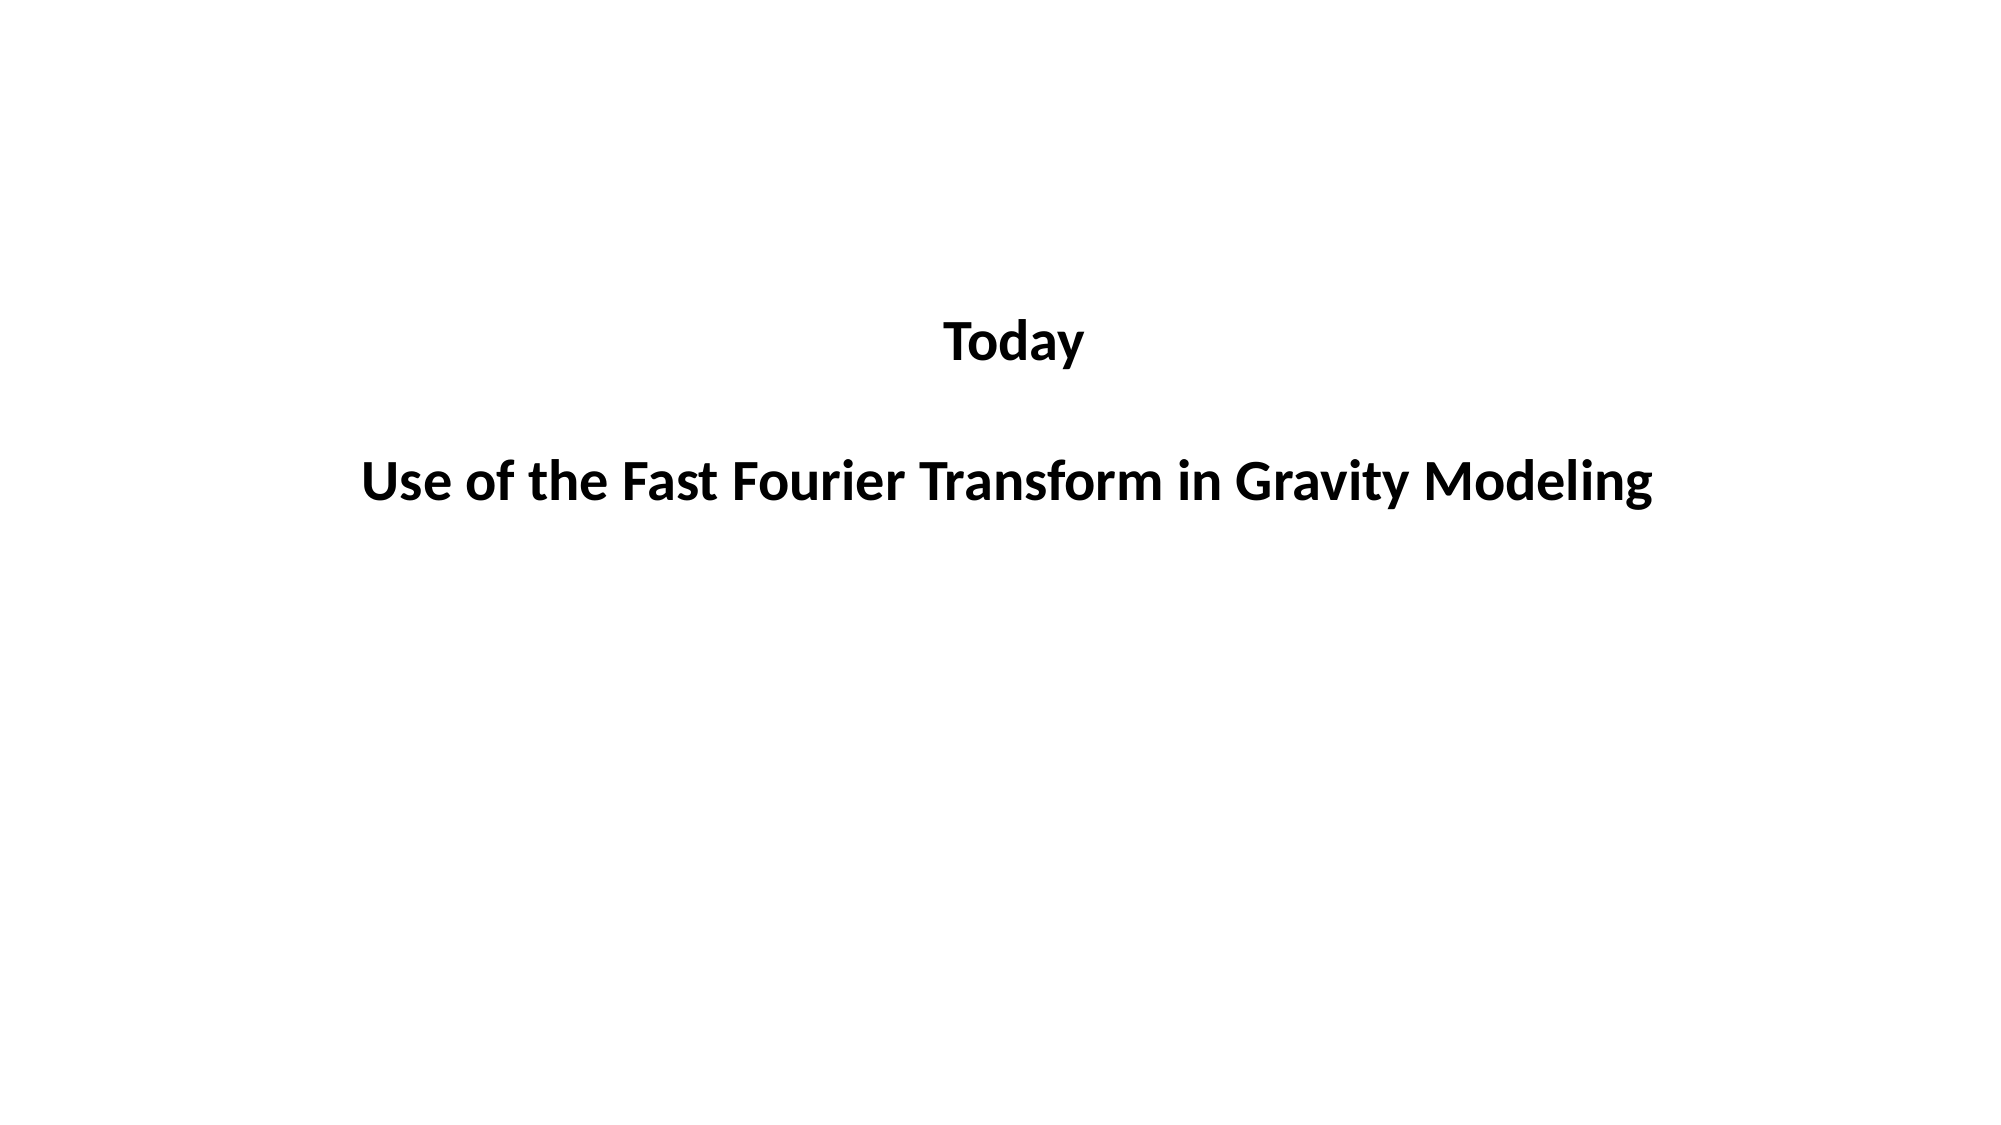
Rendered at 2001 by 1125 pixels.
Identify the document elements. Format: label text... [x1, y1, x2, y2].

text_box Today Use of the Fast Fourier Transform in Gravity Modeling [128, 295, 1900, 520]
